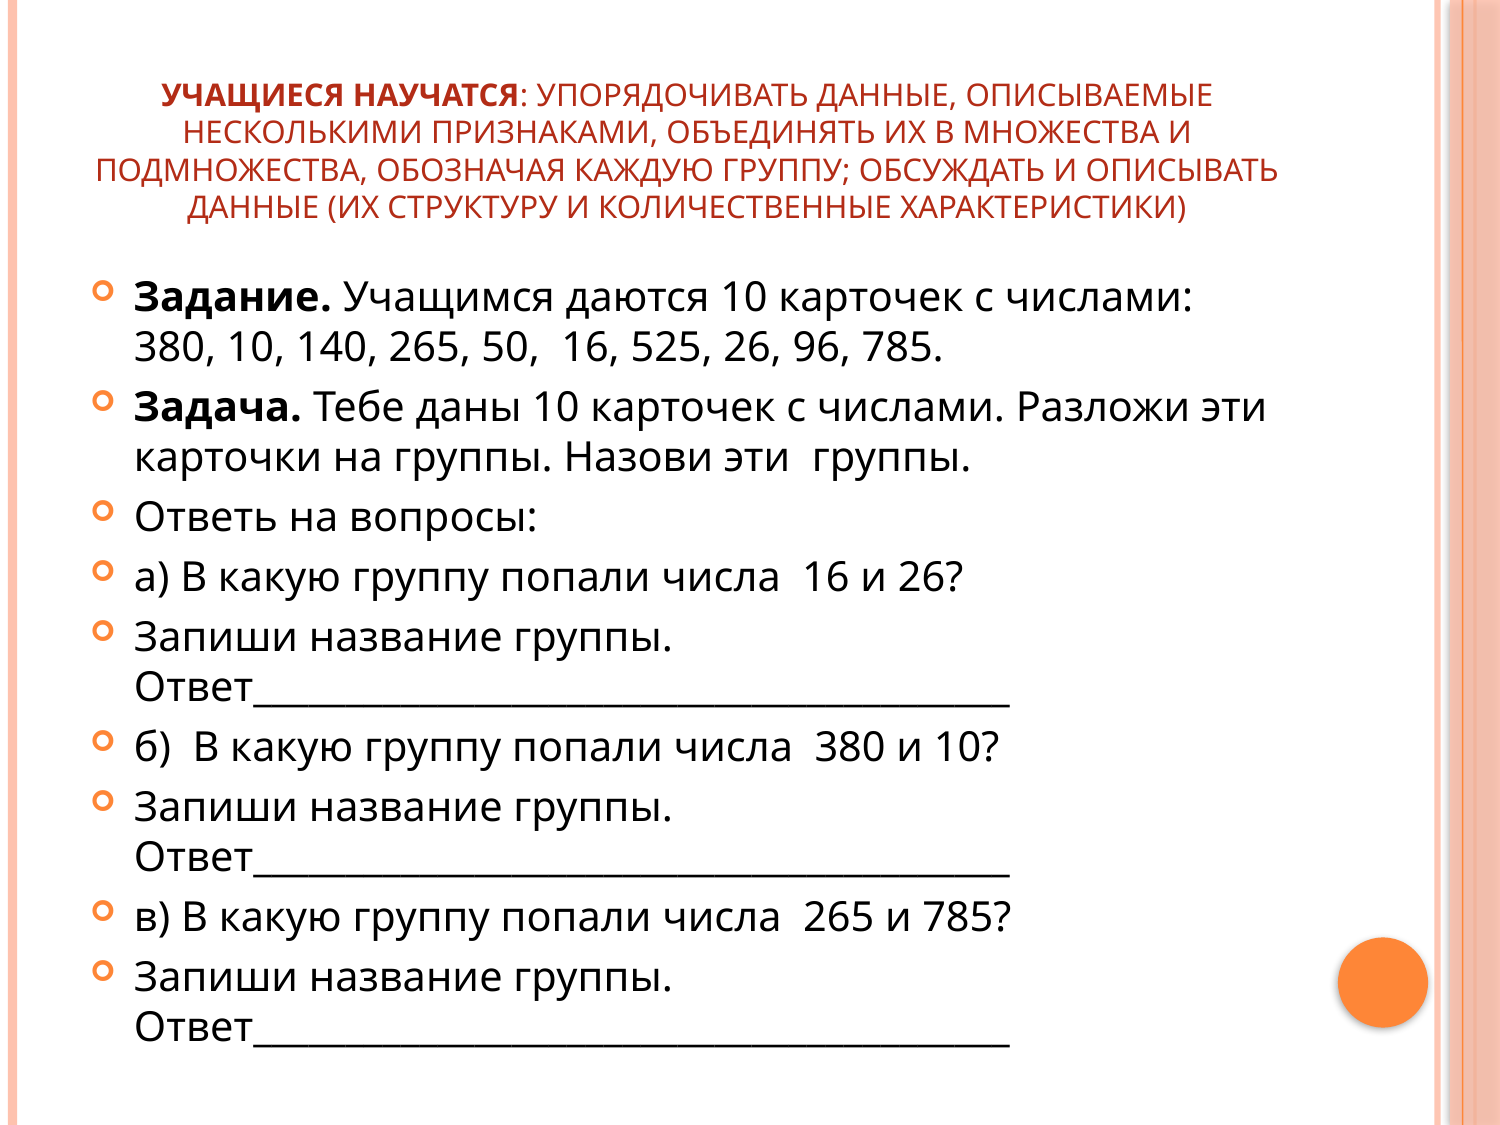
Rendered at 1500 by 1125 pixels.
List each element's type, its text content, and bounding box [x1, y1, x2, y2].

list Задание. Учащимся даются 10 карточек с числами: 380, 10, 140, 265, 50, 16, 525, 26, 96, 785. Задача. Тебе даны 10 карточек с числами. Разложи эти карточки на группы. Назови эти группы. Ответь на вопросы: а) В какую группу попали числа 16 и 26? Запиши название группы. Ответ_________________________________________ б) В какую группу попали числа 380 и 10? Запиши название группы. Ответ_________________________________________ в) В какую группу попали числа 265 и 785? Запиши название группы. Ответ_________________________________________ [74, 262, 1301, 1063]
title Учащиеся научатся: упорядочивать данные, описываемые несколькими признаками, объединять их в множества и подмножества, обозначая каждую группу; обсуждать и описывать данные (их структуру и количественные характеристики) [75, 45, 1300, 233]
